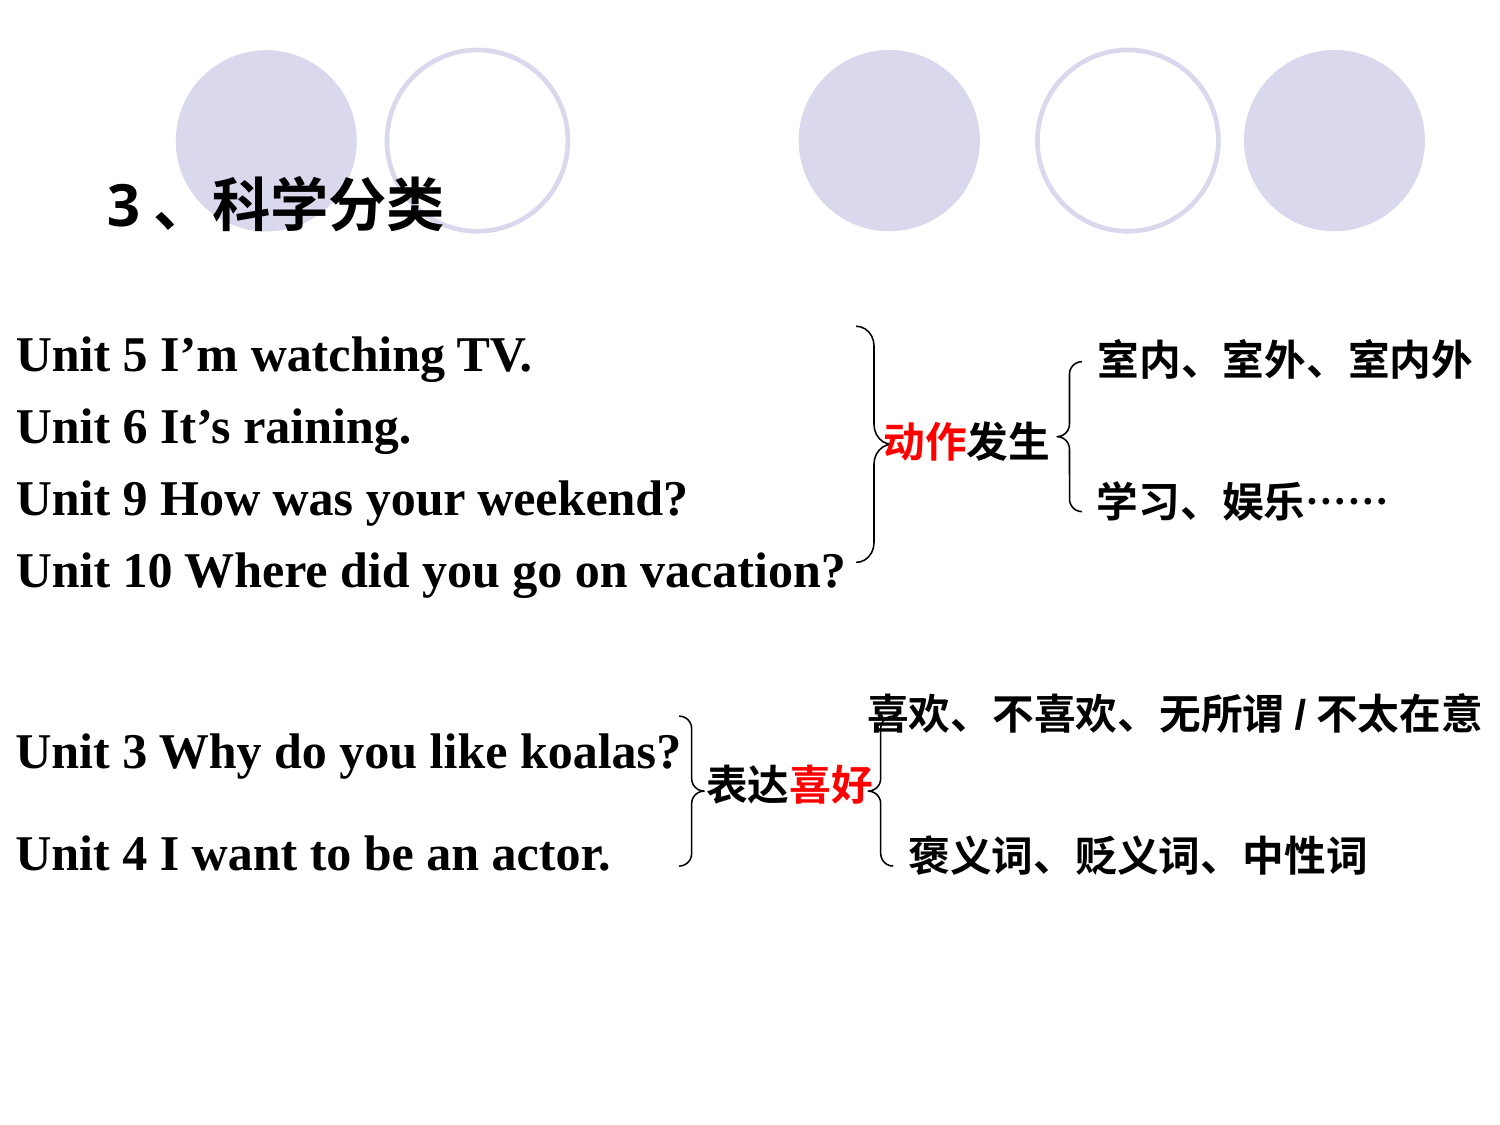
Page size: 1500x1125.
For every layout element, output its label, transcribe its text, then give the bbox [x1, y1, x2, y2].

text_box 室内、室外、室内外 [1082, 326, 1498, 392]
text_box Unit 5 I’m watching TV. Unit 6 It’s raining. Unit 9 How was your weekend? Unit 10 Where did you go on vacation? [1, 302, 874, 606]
text_box [856, 326, 875, 563]
text_box [1057, 361, 1083, 512]
text_box 3、科学分类 [92, 160, 460, 246]
text_box [868, 746, 894, 867]
text_box 表达喜好 [691, 751, 880, 817]
text_box Unit 3 Why do you like koalas? Unit 4 I want to be an actor. [0, 668, 697, 888]
text_box 褒义词、贬义词、中性词 [893, 822, 1393, 888]
text_box 动作发生 [868, 408, 1066, 474]
text_box 喜欢、不喜欢、无所谓/不太在意 [852, 680, 1500, 746]
text_box [679, 716, 692, 867]
text_box 学习、娱乐…… [1082, 467, 1414, 533]
